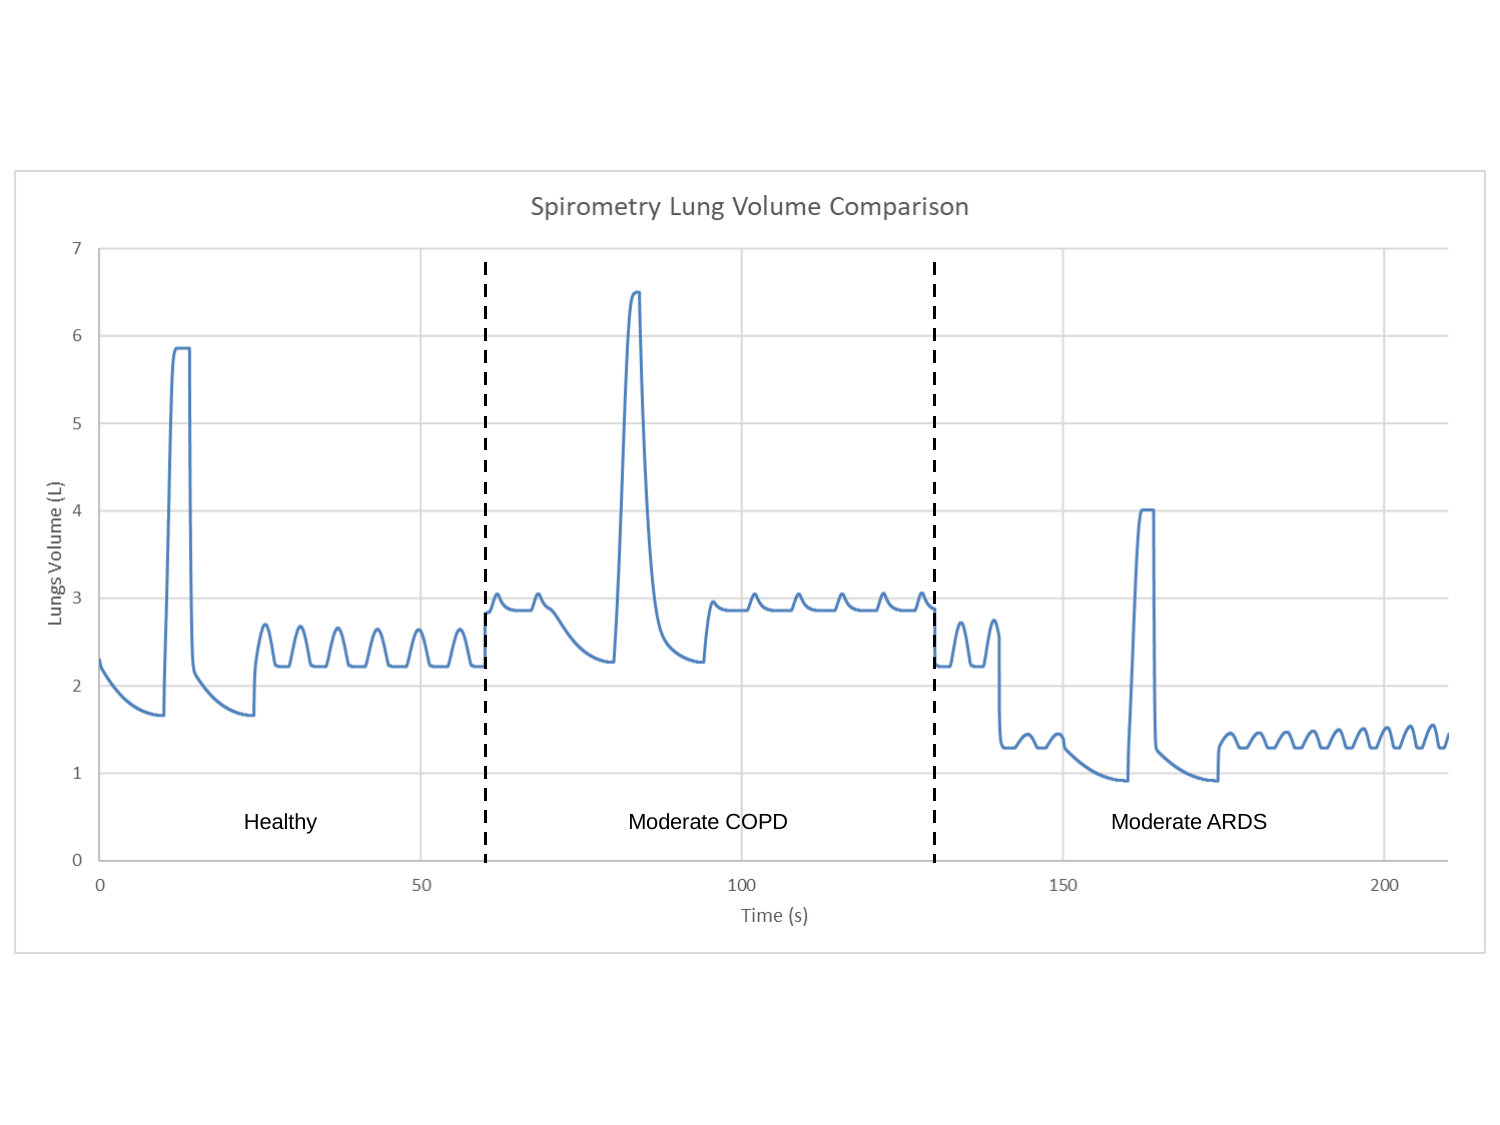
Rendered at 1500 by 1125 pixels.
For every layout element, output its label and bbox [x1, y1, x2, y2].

picture [14, 170, 1486, 955]
